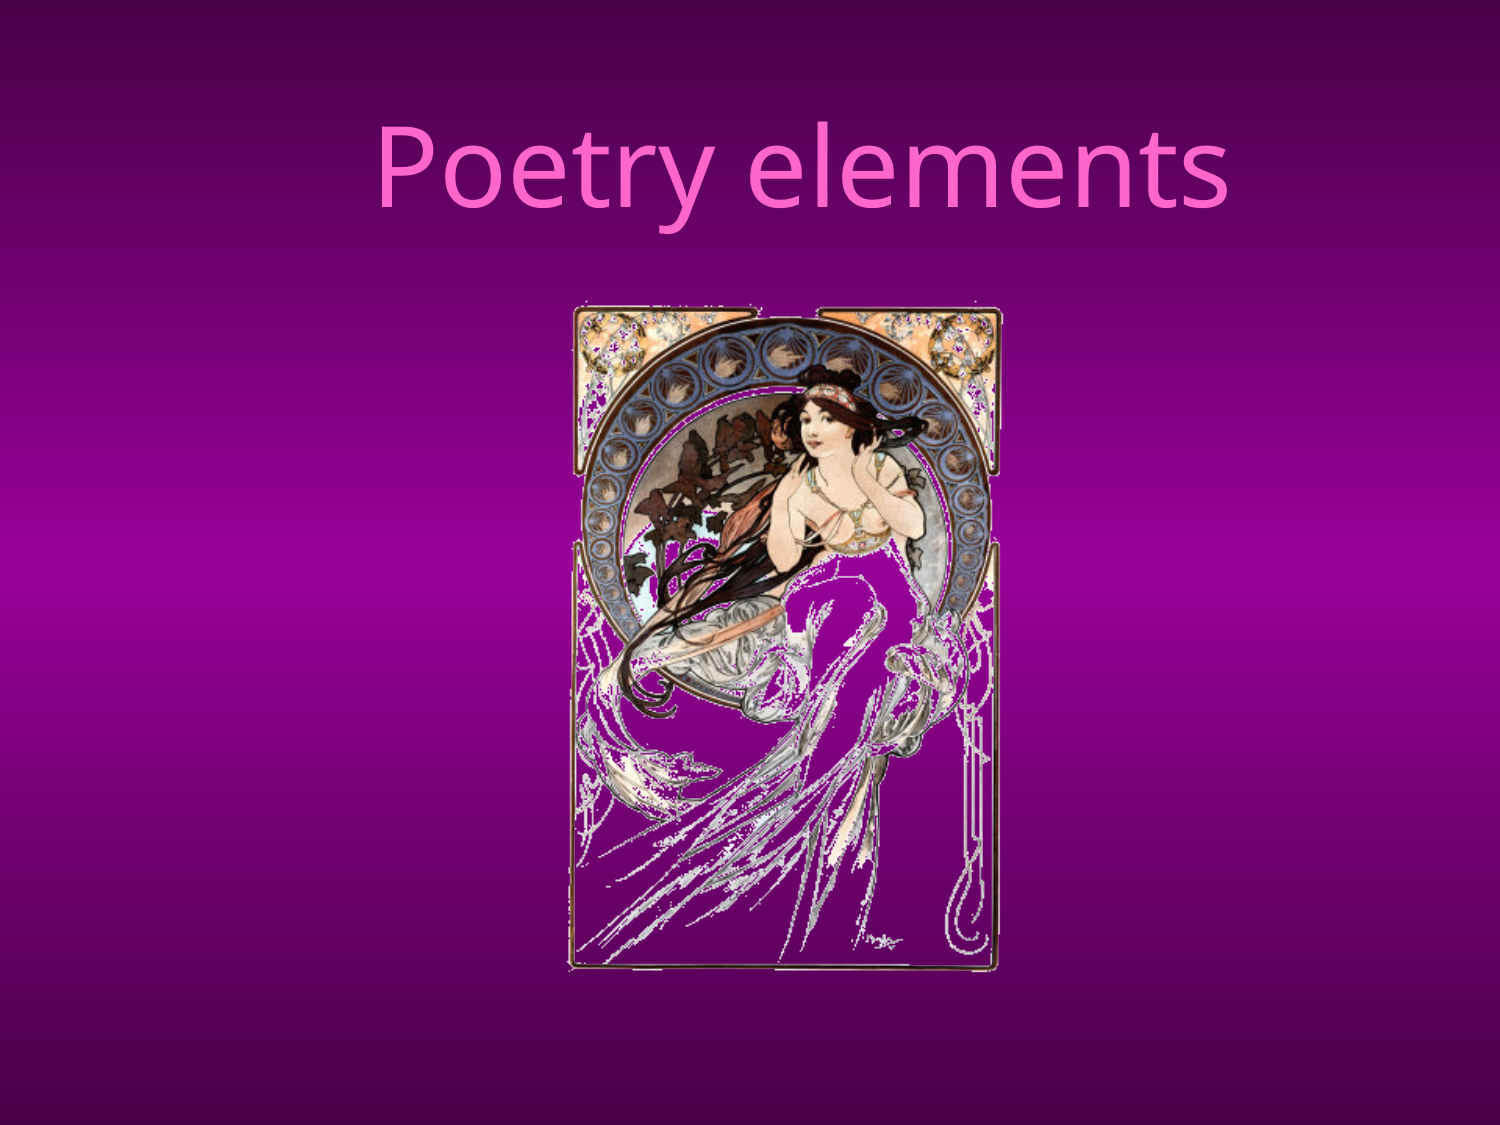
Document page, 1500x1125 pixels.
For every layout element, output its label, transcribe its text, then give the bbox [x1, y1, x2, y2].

text_box Poetry elements [356, 87, 1249, 238]
picture [524, 287, 1048, 991]
